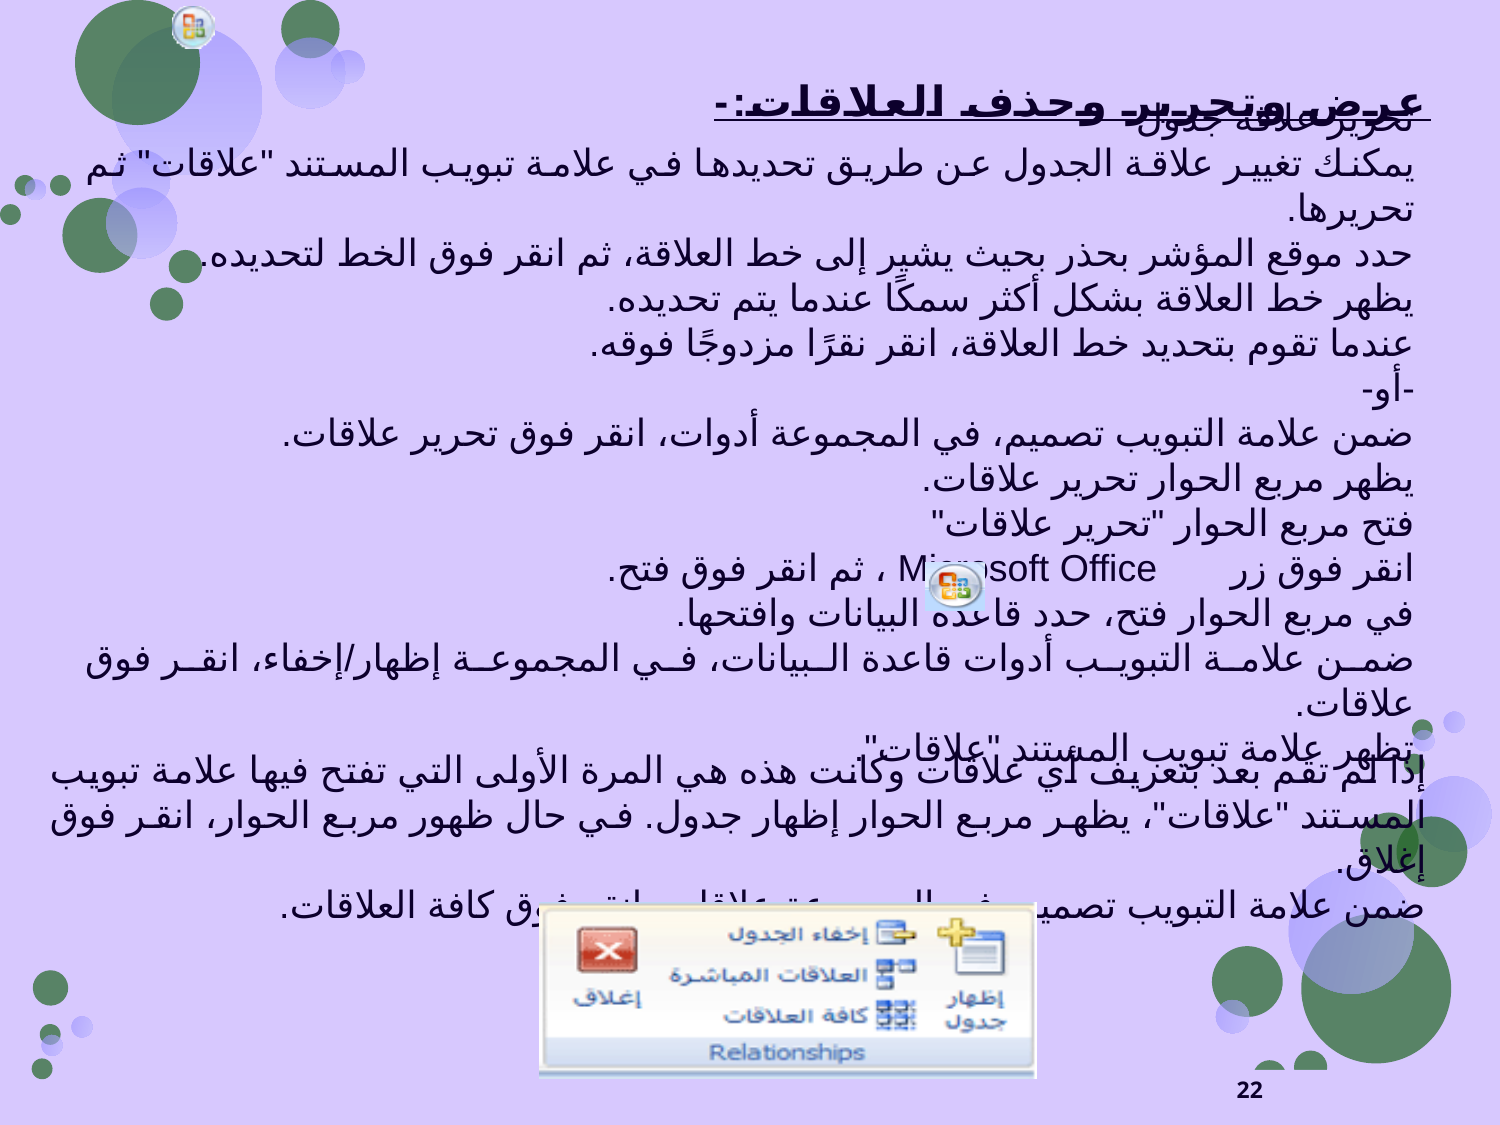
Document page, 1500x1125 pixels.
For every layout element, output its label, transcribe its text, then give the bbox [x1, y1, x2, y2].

title عرض وتحرير وحذف العلاقات:- [222, 58, 1442, 141]
picture [537, 900, 1039, 1080]
slide_number 22 [1074, 1069, 1425, 1113]
text_box إذا لم تقم بعد بتعريف أي علاقات وكانت هذه هي المرة الأولى التي تفتح فيها علامة تبويب المستند "علاقات"، يظهر مربع الحوار إظهار جدول. في حال ظهور مربع الحوار، انقر فوق إغلاق. ضمن علامة التبويب تصميم, في المجموعة علاقات, انقر فوق كافة العلاقات. [35, 738, 1442, 933]
picture [924, 560, 986, 613]
text_box تحرير علاقة جدول يمكنك تغيير علاقة الجدول عن طريق تحديدها في علامة تبويب المستند "علاقات" ثم تحريرها. حدد موقع المؤشر بحذر بحيث يشير إلى خط العلاقة، ثم انقر فوق الخط لتحديده. يظهر خط العلاقة بشكل أكثر سمكًا عندما يتم تحديده. عندما تقوم بتحديد خط العلاقة، انقر نقرًا مزدوجًا فوقه. -أو- ضمن علامة التبويب تصميم، في المجموعة أدوات، انقر فوق تحرير علاقات. يظهر مربع الحوار تحرير علاقات. فتح مربع الحوار "تحرير علاقات" انقر فوق زر Microsoft Office ، ثم انقر فوق فتح. في مربع الحوار فتح، حدد قاعدة البيانات وافتحها. ضمن علامة التبويب أدوات قاعدة البيانات، في المجموعة إظهار/إخفاء، انقر فوق علاقات. تظهر علامة تبويب المستند "علاقات". [70, 86, 1430, 738]
picture [170, 4, 217, 50]
